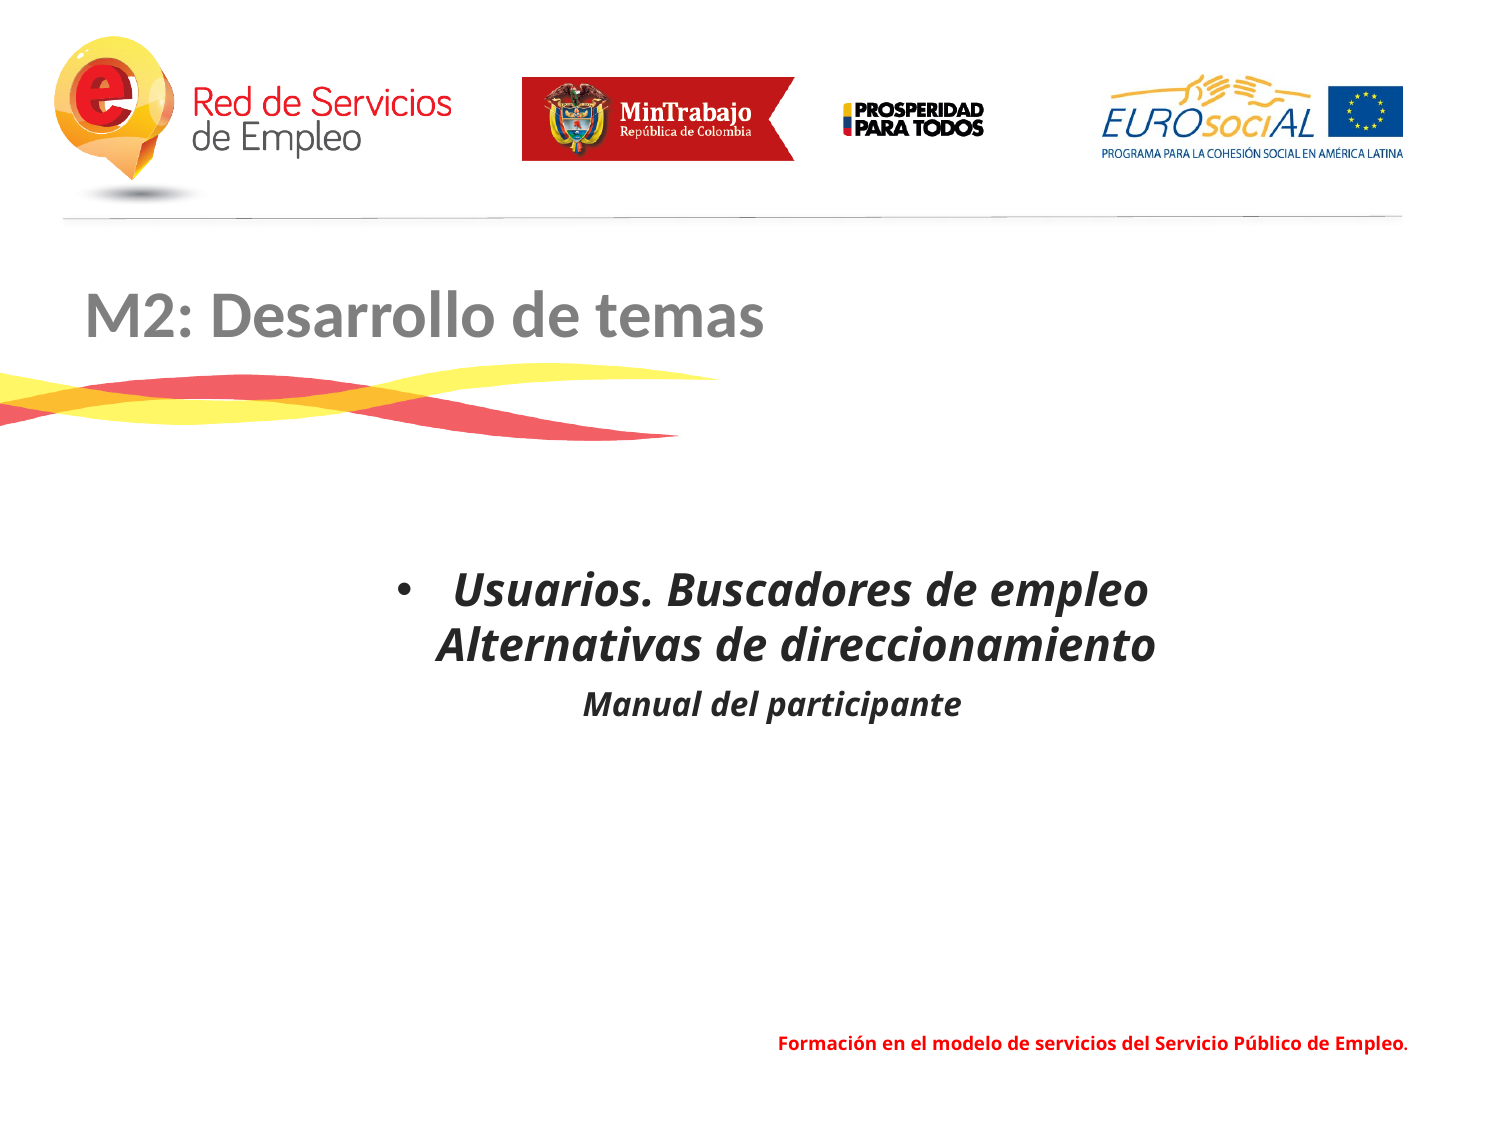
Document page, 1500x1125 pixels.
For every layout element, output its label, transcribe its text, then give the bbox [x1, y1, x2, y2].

picture [521, 77, 987, 162]
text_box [62, 215, 1403, 220]
text_box M2: Desarrollo de temas [70, 262, 1202, 358]
text_box Usuarios. Buscadores de empleo Alternativas de direccionamiento Manual del participante [76, 553, 1471, 734]
picture [0, 358, 721, 441]
picture [1102, 74, 1403, 158]
picture [54, 35, 452, 205]
title Formación en el modelo de servicios del Servicio Público de Empleo. [720, 999, 1471, 1088]
